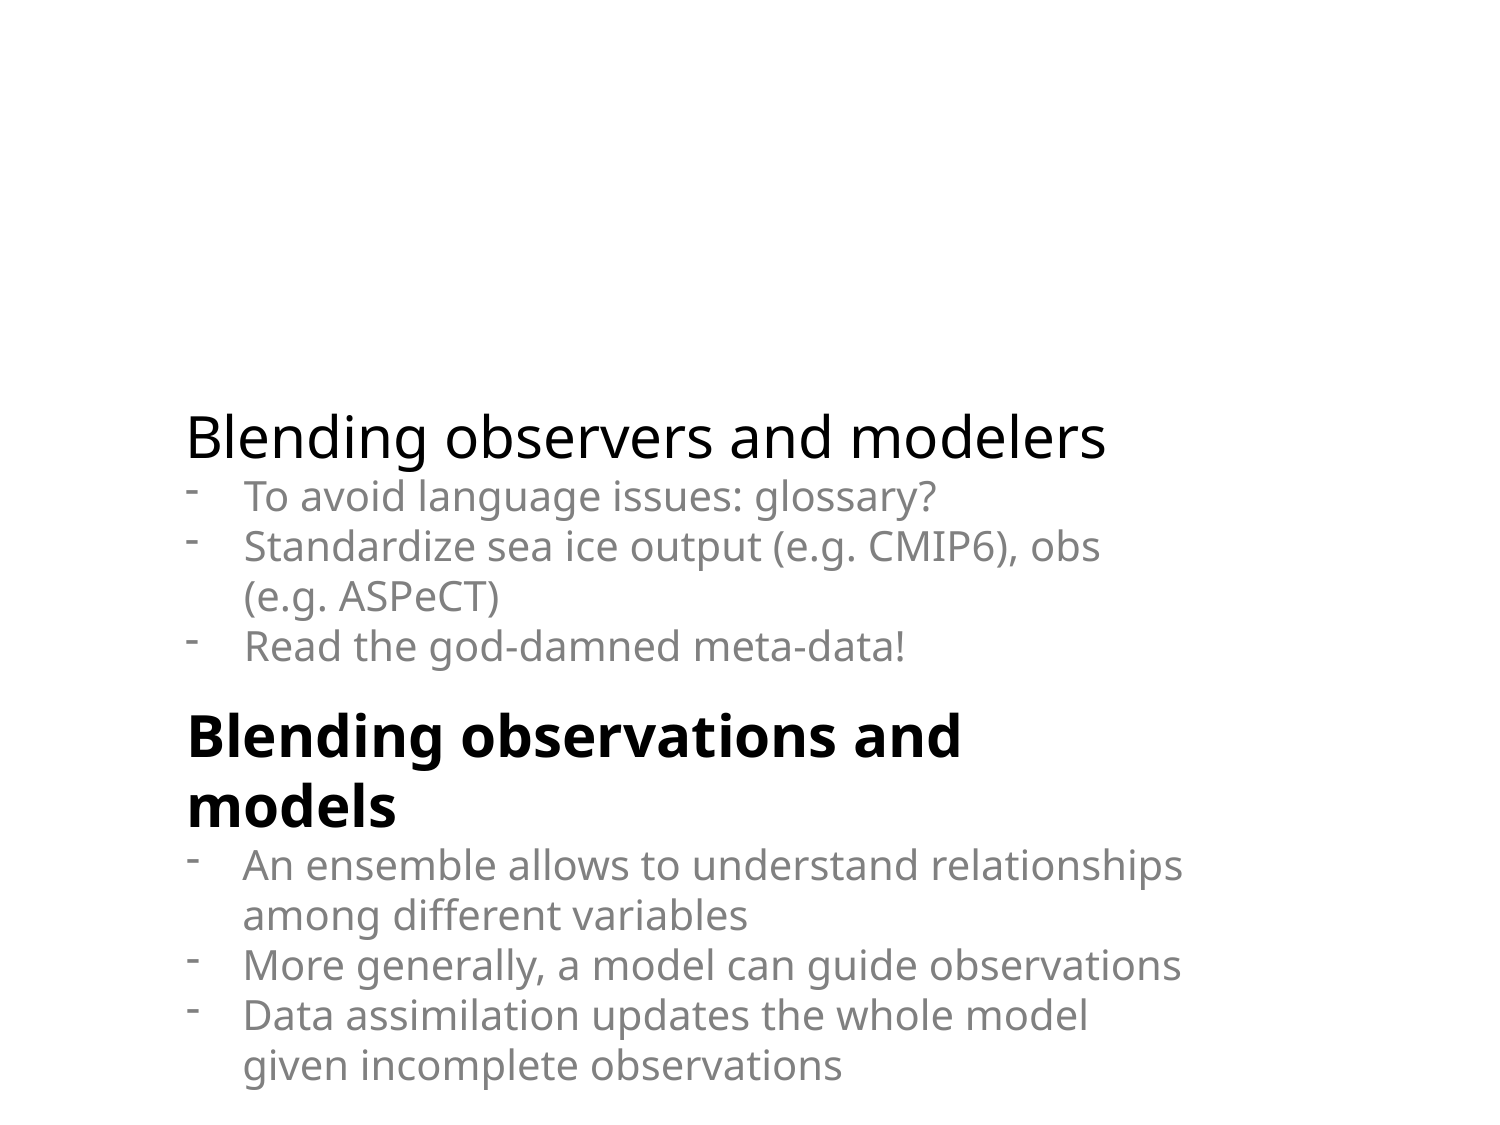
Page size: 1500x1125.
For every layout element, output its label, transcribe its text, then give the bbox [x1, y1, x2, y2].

text_box Blending observations and models An ensemble allows to understand relationships among different variables More generally, a model can guide observations Data assimilation updates the whole model given incomplete observations [171, 691, 1202, 1097]
text_box Blending observers and modelers To avoid language issues: glossary? Standardize sea ice output (e.g. CMIP6), obs (e.g. ASPeCT) Read the god-damned meta-data! [170, 392, 1188, 748]
